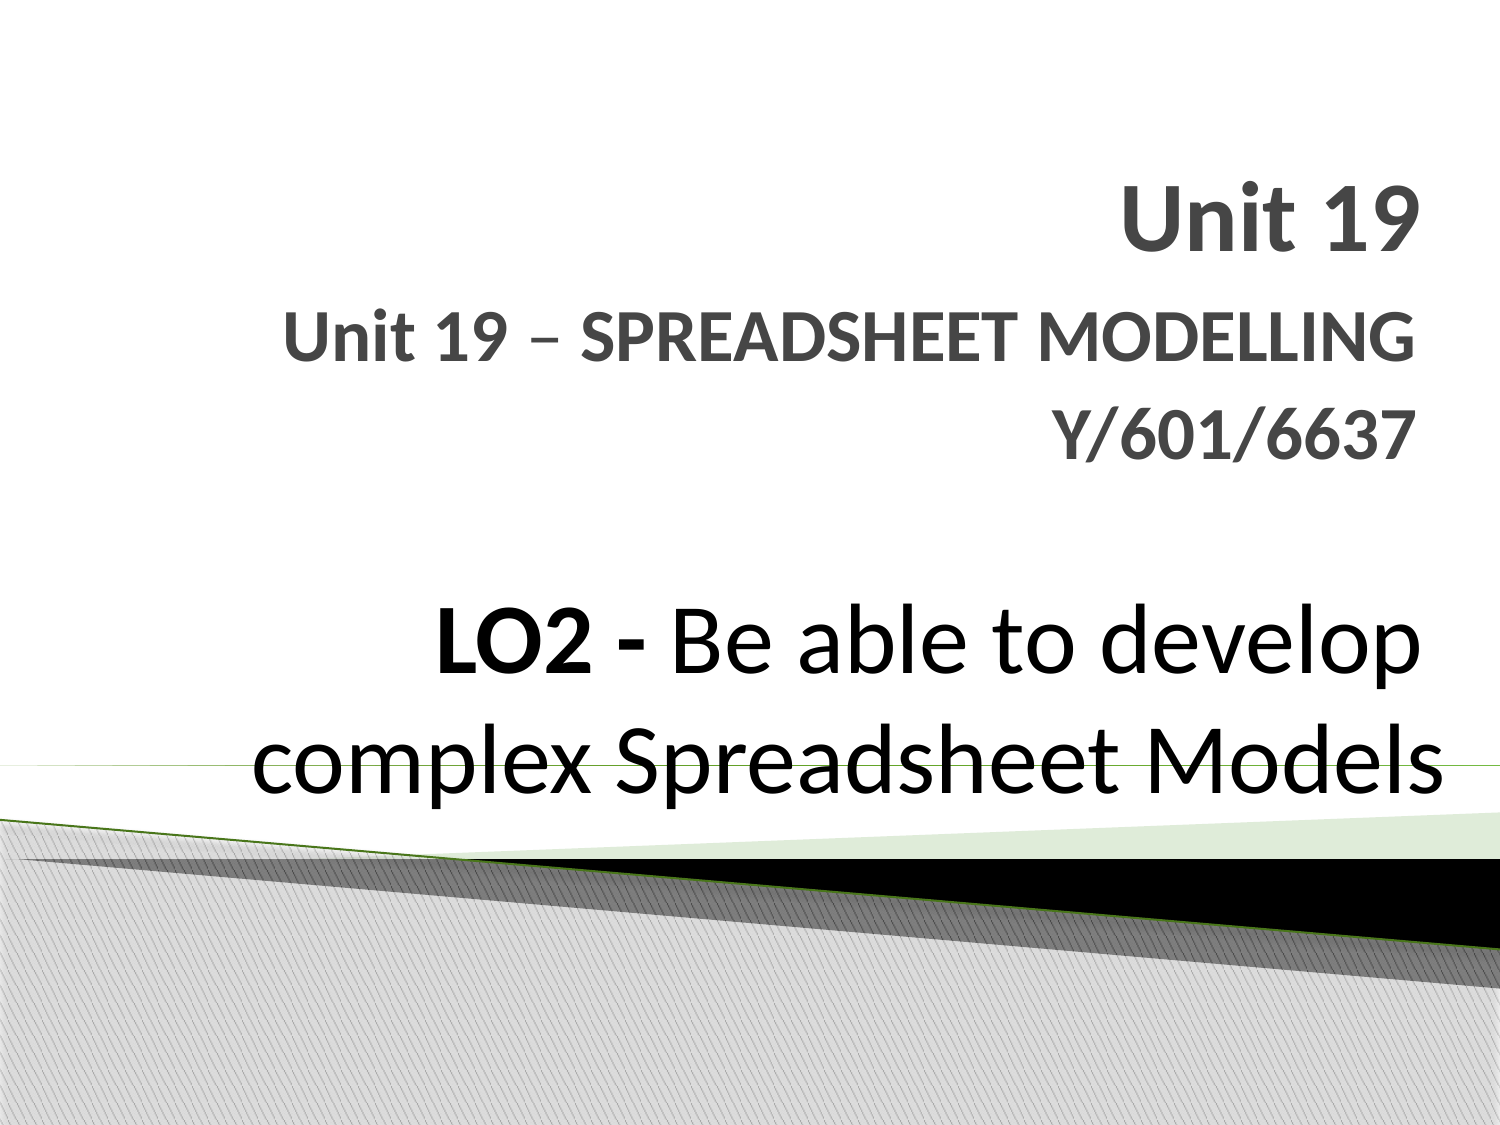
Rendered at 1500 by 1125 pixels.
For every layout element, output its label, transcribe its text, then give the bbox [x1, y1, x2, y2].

picture [5, 859, 1500, 989]
title Unit 19 [161, 78, 1437, 279]
subtitle Unit 19 – SPREADSHEET MODELLING Y/601/6637 [177, 278, 1453, 529]
text_box LO2 - Be able to develop complex Spreadsheet Models [236, 566, 1462, 821]
